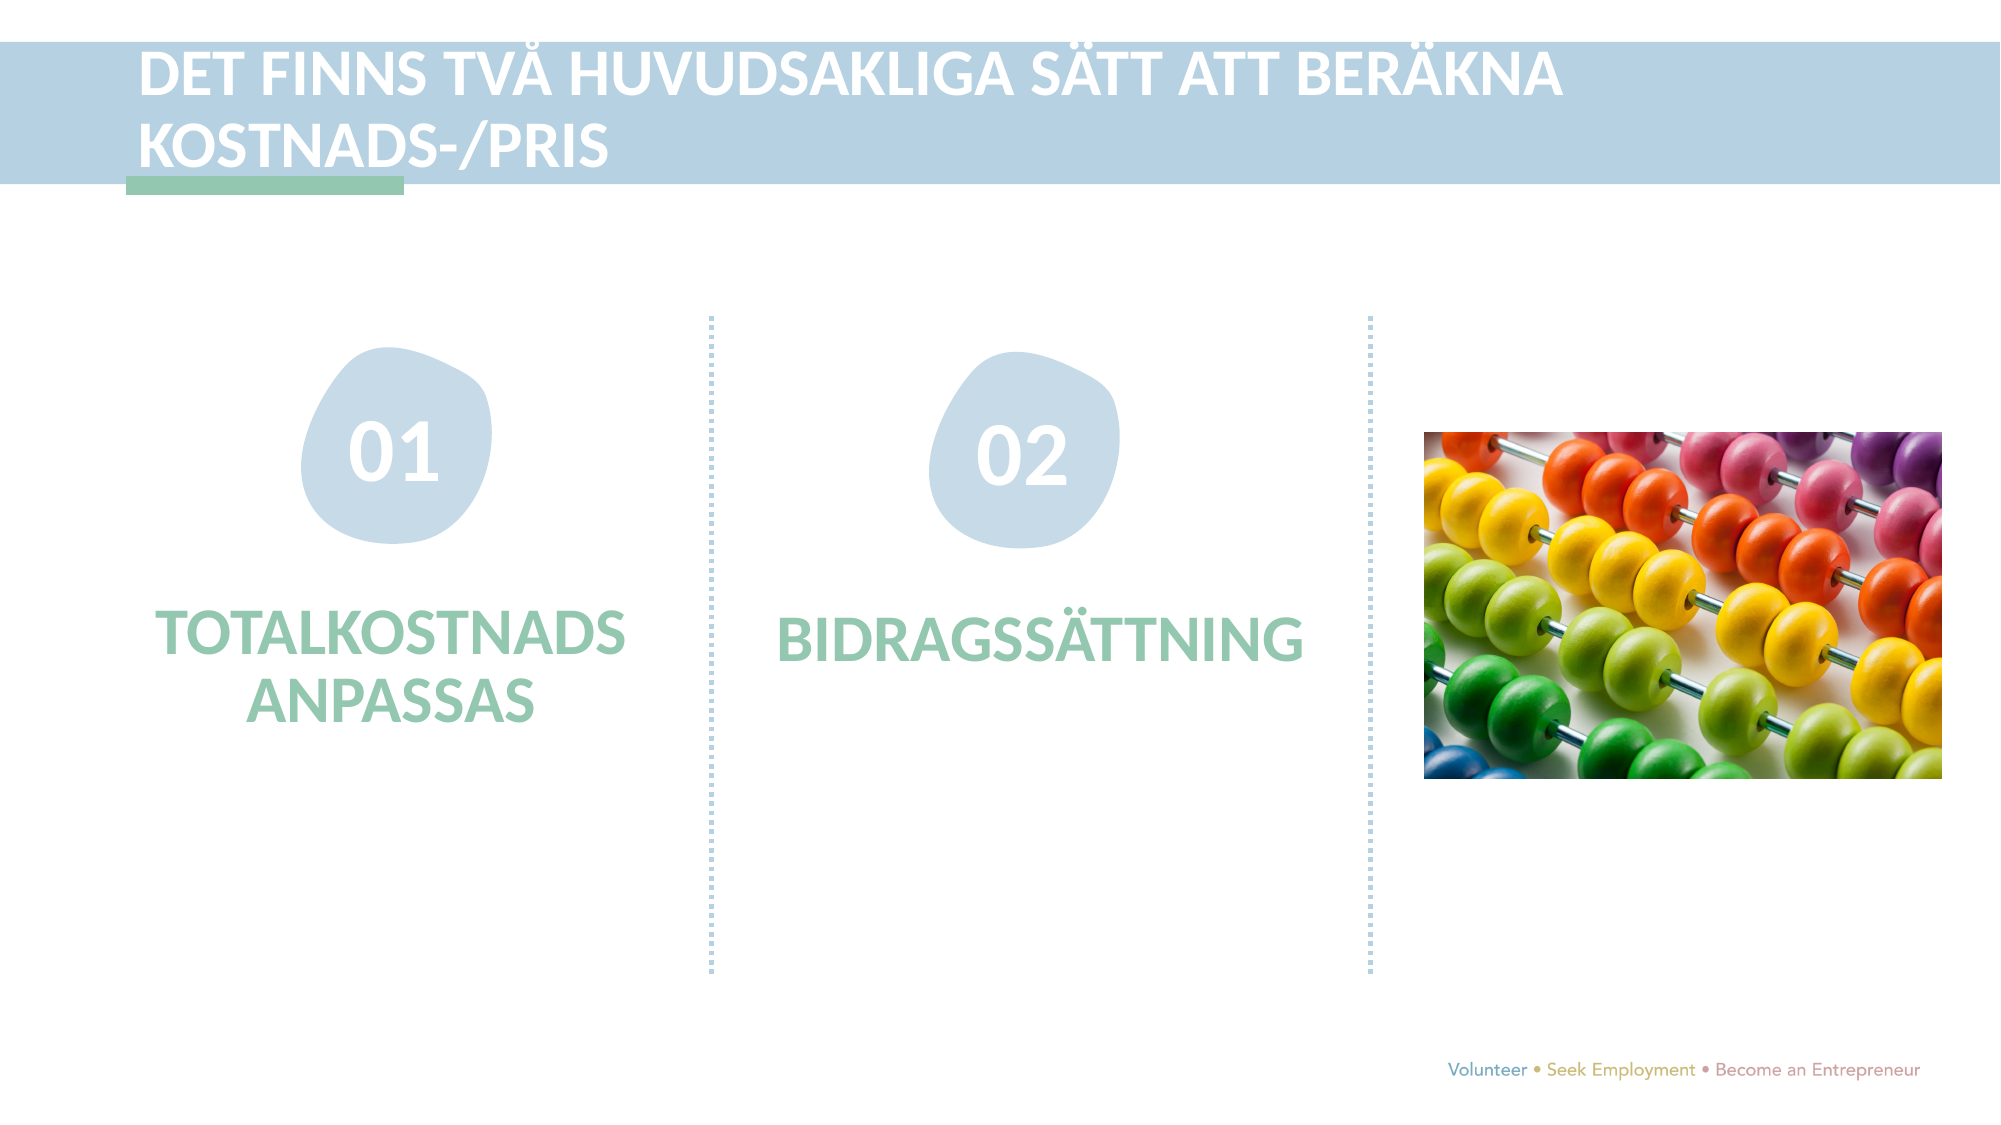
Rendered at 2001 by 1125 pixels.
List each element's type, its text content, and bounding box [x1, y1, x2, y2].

text_box BIDRAGSSÄTTNING [739, 600, 1342, 774]
picture [1424, 432, 1943, 779]
picture [1418, 1046, 1971, 1103]
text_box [300, 347, 492, 602]
list DET FINNS TVÅ HUVUDSAKLIGA SÄTT ATT BERÄKNA KOSTNADS-/PRIS [123, 51, 1913, 170]
list TOTALKOSTNADS ANPASSAS [111, 592, 671, 765]
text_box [928, 351, 1120, 606]
